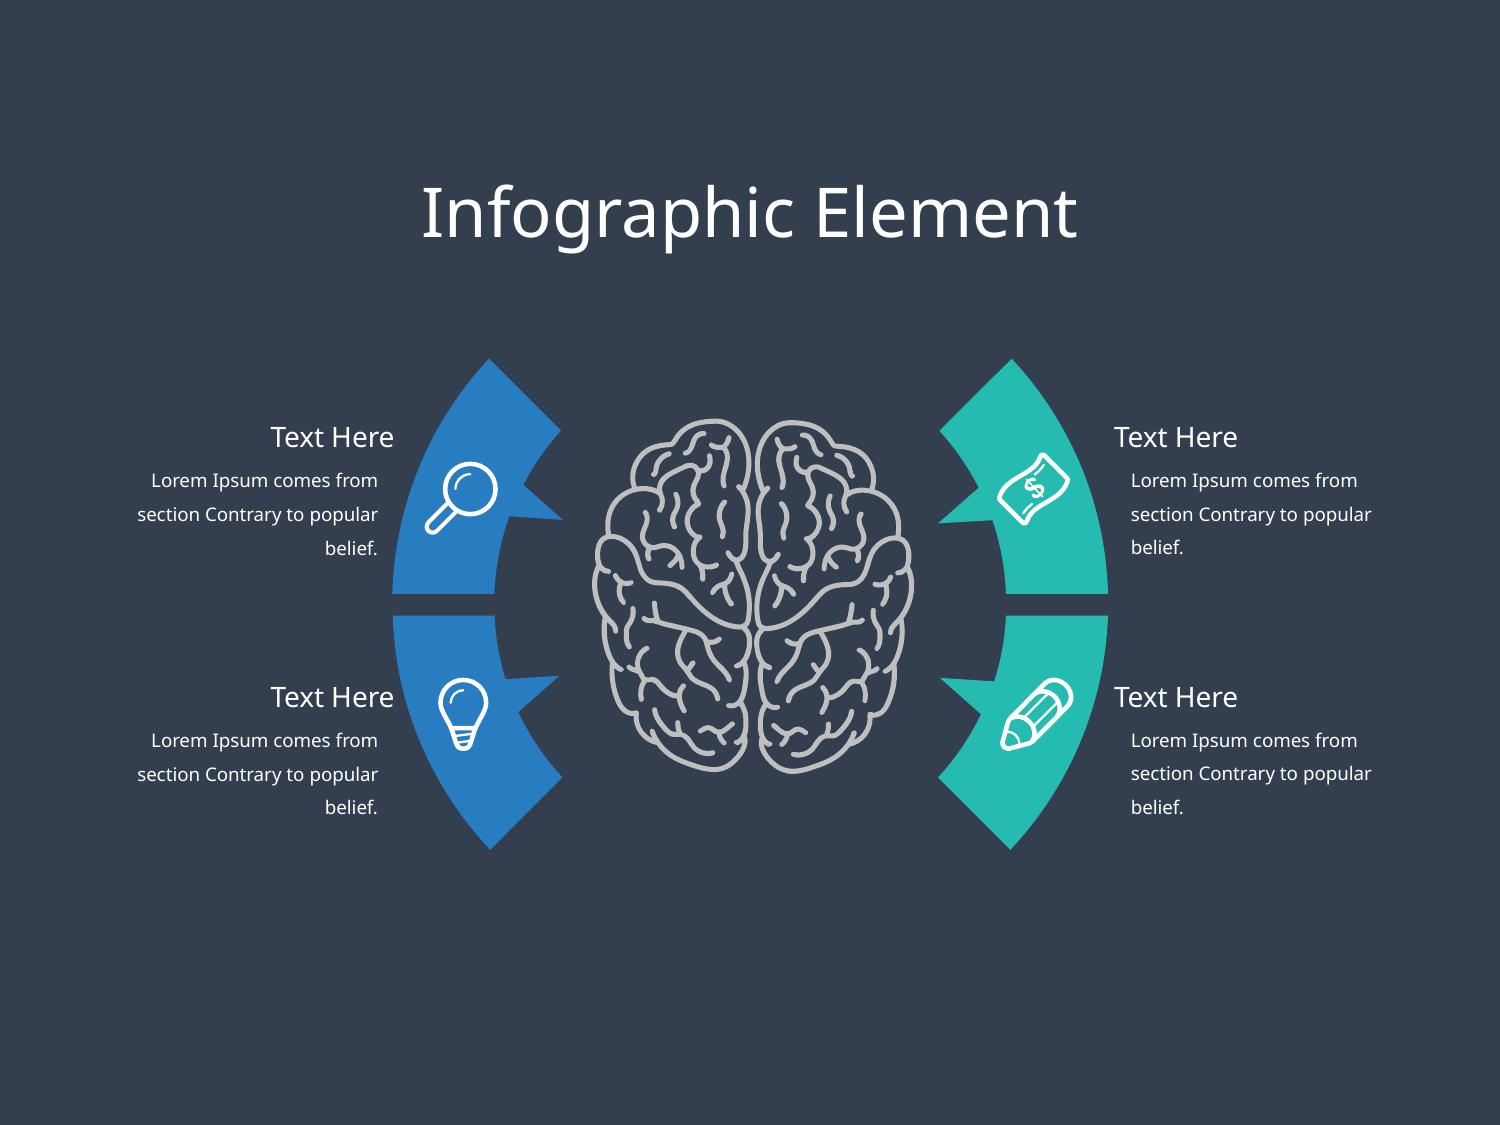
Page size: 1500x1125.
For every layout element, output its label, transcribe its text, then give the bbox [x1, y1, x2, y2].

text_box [438, 677, 489, 751]
text_box [938, 358, 1108, 594]
text_box Lorem Ipsum comes from section Contrary to popular belief. [93, 450, 393, 567]
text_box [996, 452, 1071, 526]
text_box Text Here [255, 412, 410, 461]
text_box [392, 358, 563, 594]
text_box Text Here [255, 672, 410, 721]
text_box [938, 615, 1108, 850]
text_box [1000, 677, 1074, 751]
text_box [392, 615, 563, 850]
text_box Lorem Ipsum comes from section Contrary to popular belief. [1116, 709, 1417, 826]
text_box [588, 417, 918, 775]
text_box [424, 461, 498, 535]
text_box Infographic Element [406, 161, 1094, 259]
text_box Text Here [1099, 671, 1253, 721]
text_box Text Here [1099, 412, 1253, 461]
text_box Lorem Ipsum comes from section Contrary to popular belief. [93, 709, 393, 826]
text_box Lorem Ipsum comes from section Contrary to popular belief. [1116, 450, 1417, 566]
